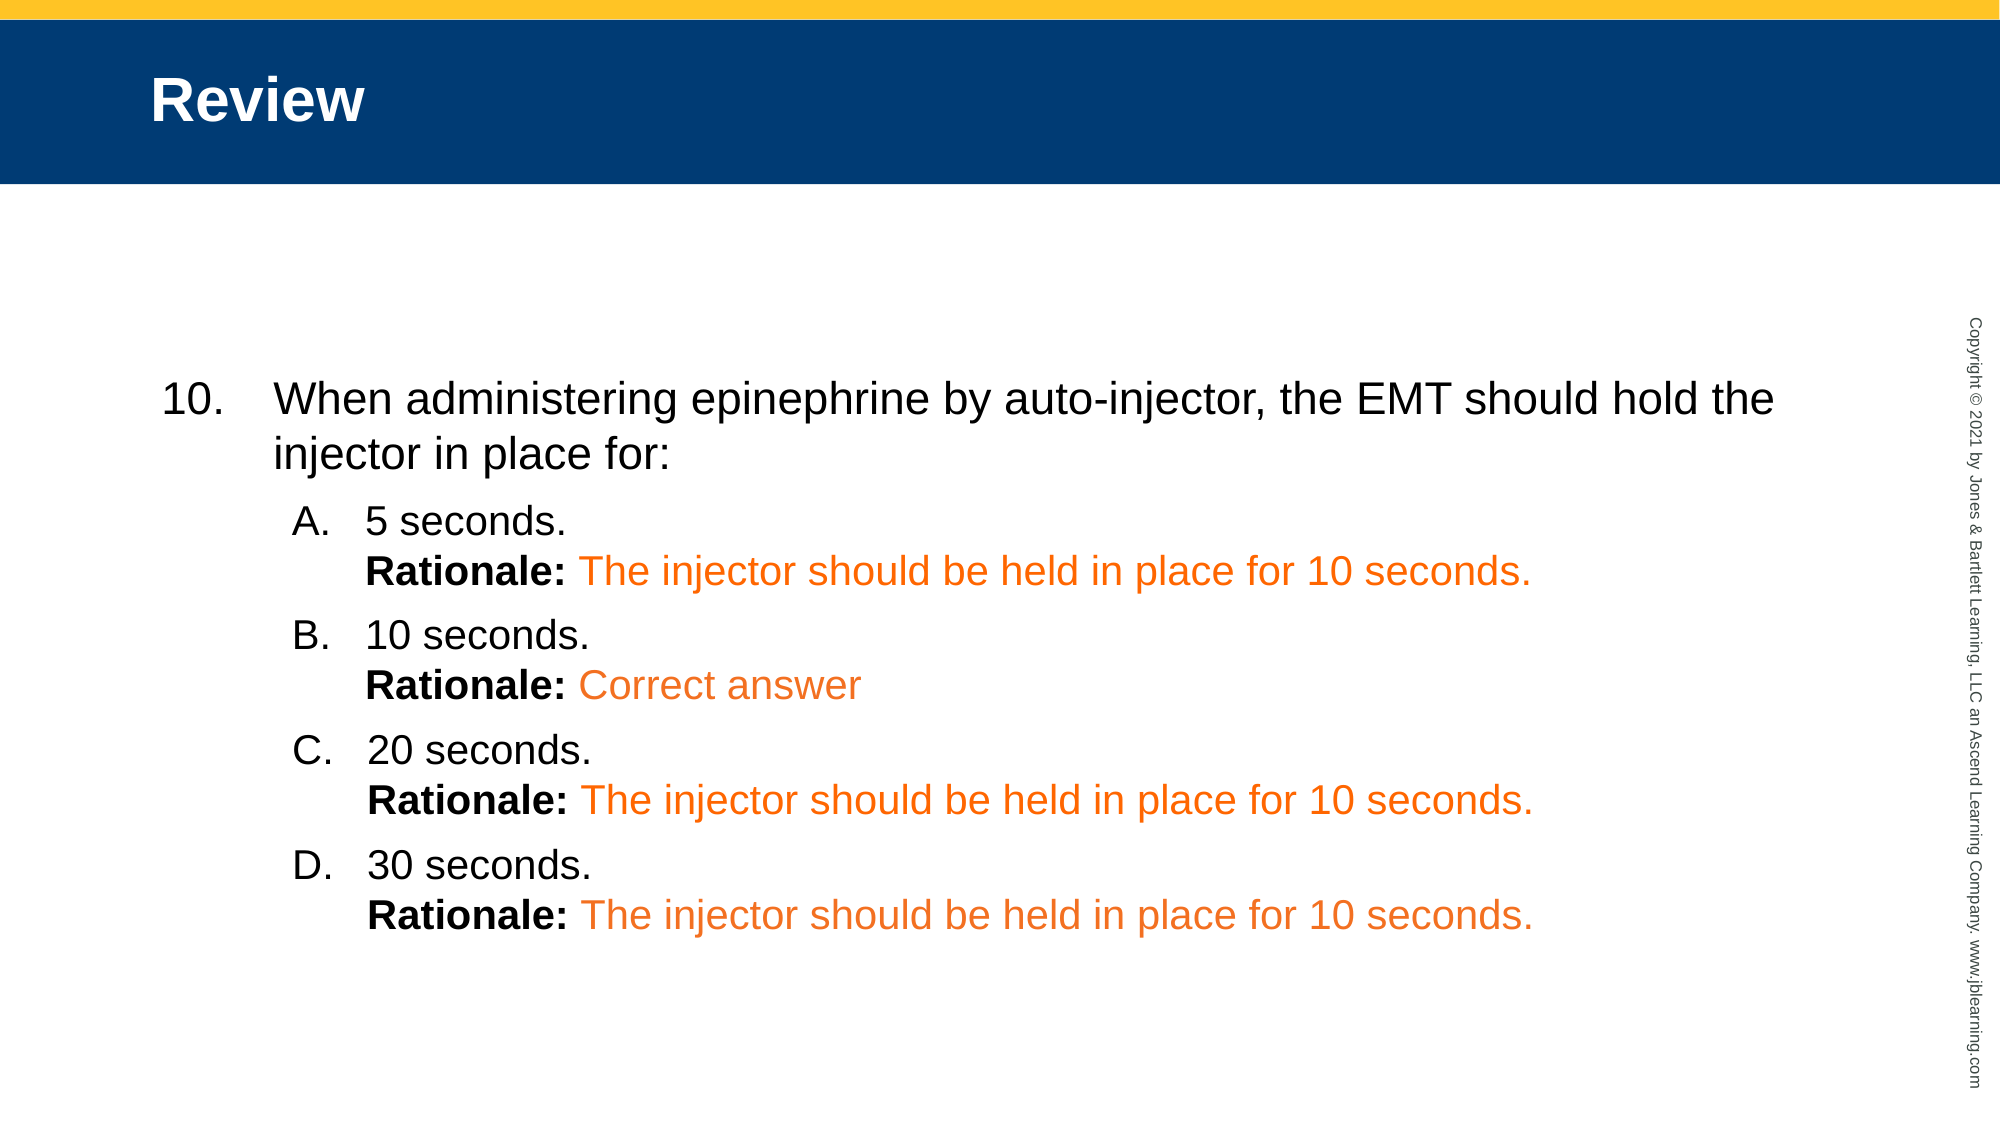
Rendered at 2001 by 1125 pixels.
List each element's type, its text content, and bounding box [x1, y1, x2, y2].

title Review [0, 19, 2000, 185]
list When administering epinephrine by auto-injector, the EMT should hold the injector in place for: 5 seconds. Rationale: The injector should be held in place for 10 seconds. 10 seconds. Rationale: Correct answer 20 seconds. Rationale: The injector should be held in place for 10 seconds. 30 seconds. Rationale: The injector should be held in place for 10 seconds. [146, 361, 1859, 1016]
